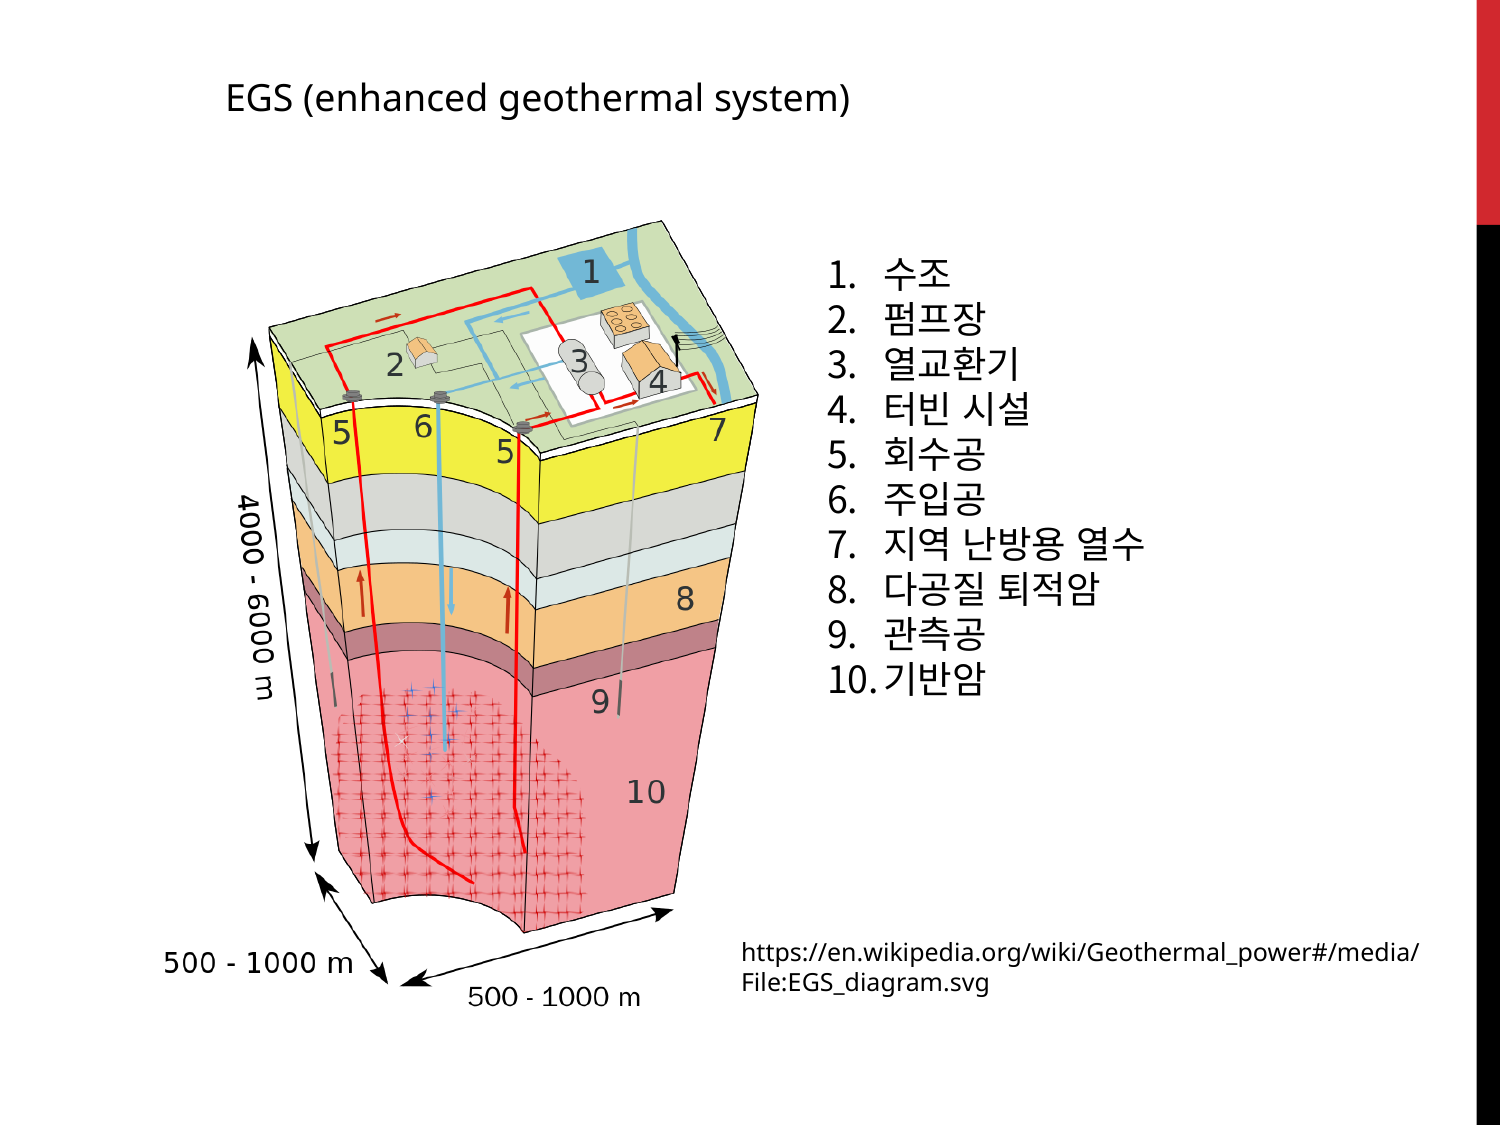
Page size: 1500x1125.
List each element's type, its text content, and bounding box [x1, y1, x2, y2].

text_box 수조 펌프장 열교환기 터빈 시설 회수공 주입공 지역 난방용 열수 다공질 퇴적암 관측공 기반암 [827, 243, 1161, 709]
text_box https://en.wikipedia.org/wiki/Geothermal_power#/media/File:EGS_diagram.svg [827, 928, 1477, 1004]
picture [146, 148, 819, 1098]
text_box EGS (enhanced geothermal system) [210, 66, 866, 127]
